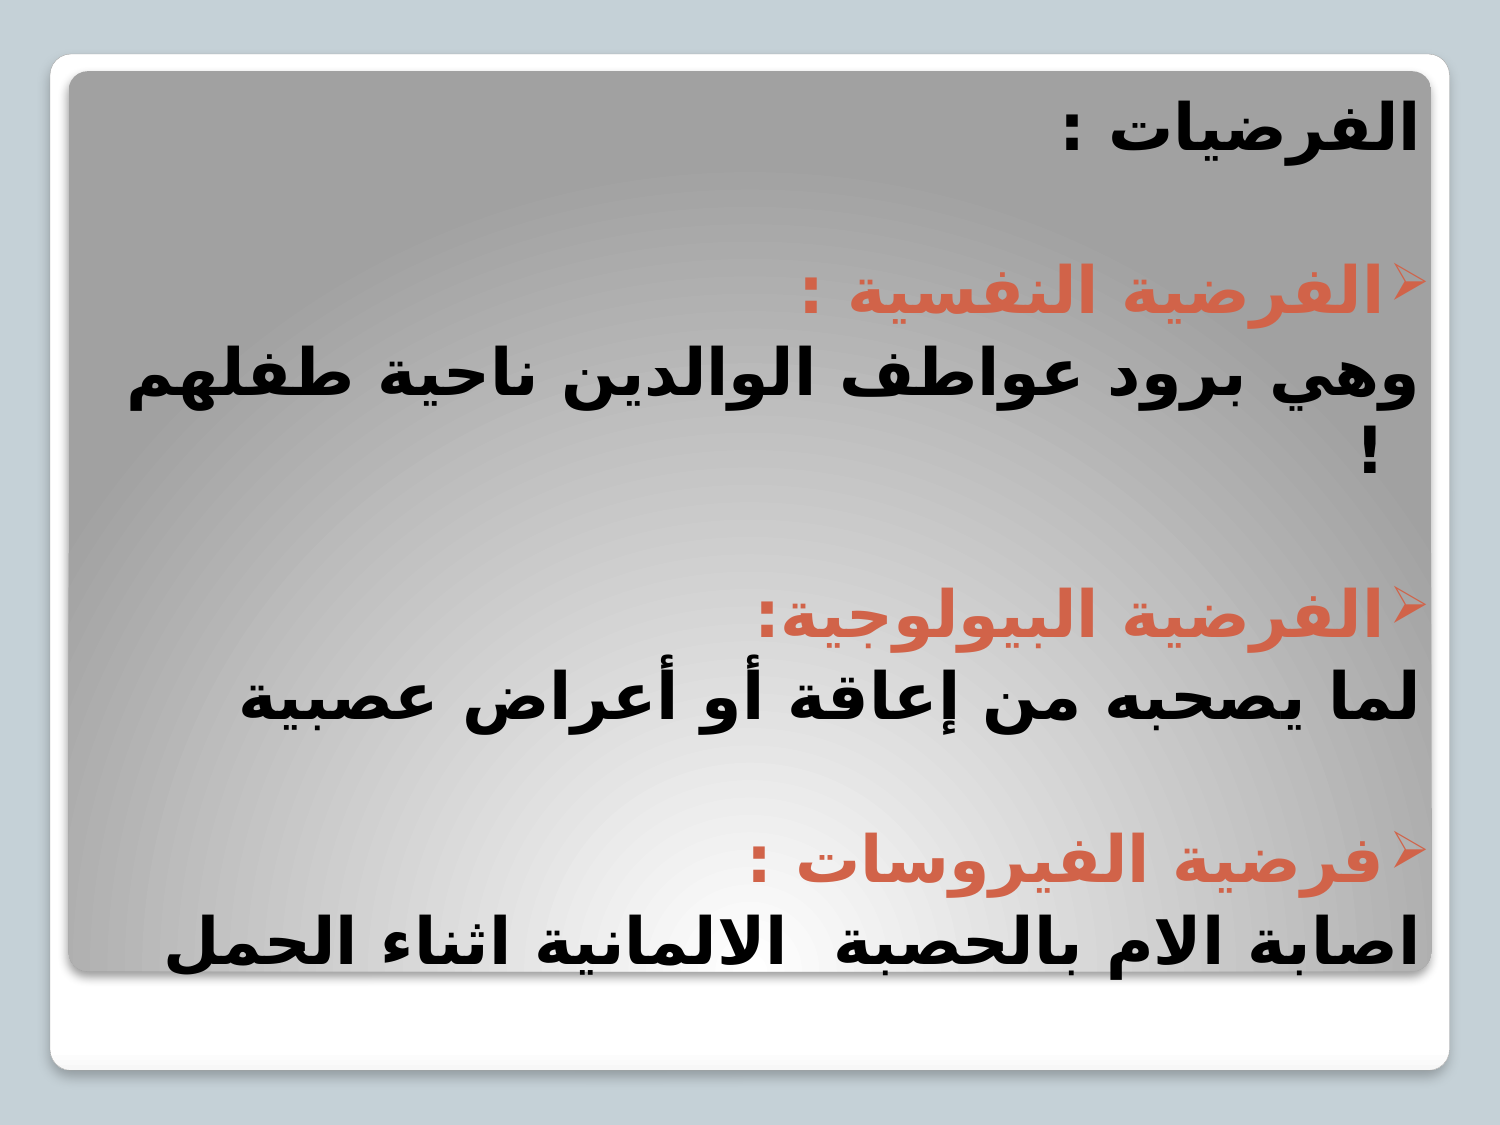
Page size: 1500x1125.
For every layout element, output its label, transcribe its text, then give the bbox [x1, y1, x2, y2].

list الفرضيات : الفرضية النفسية : وهي برود عواطف الوالدين ناحية طفلهم ! الفرضية البيولوجية: لما يصحبه من إعاقة أو أعراض عصبية فرضية الفيروسات : اصابة الام بالحصبة الالمانية اثناء الحمل [93, 70, 1437, 1008]
